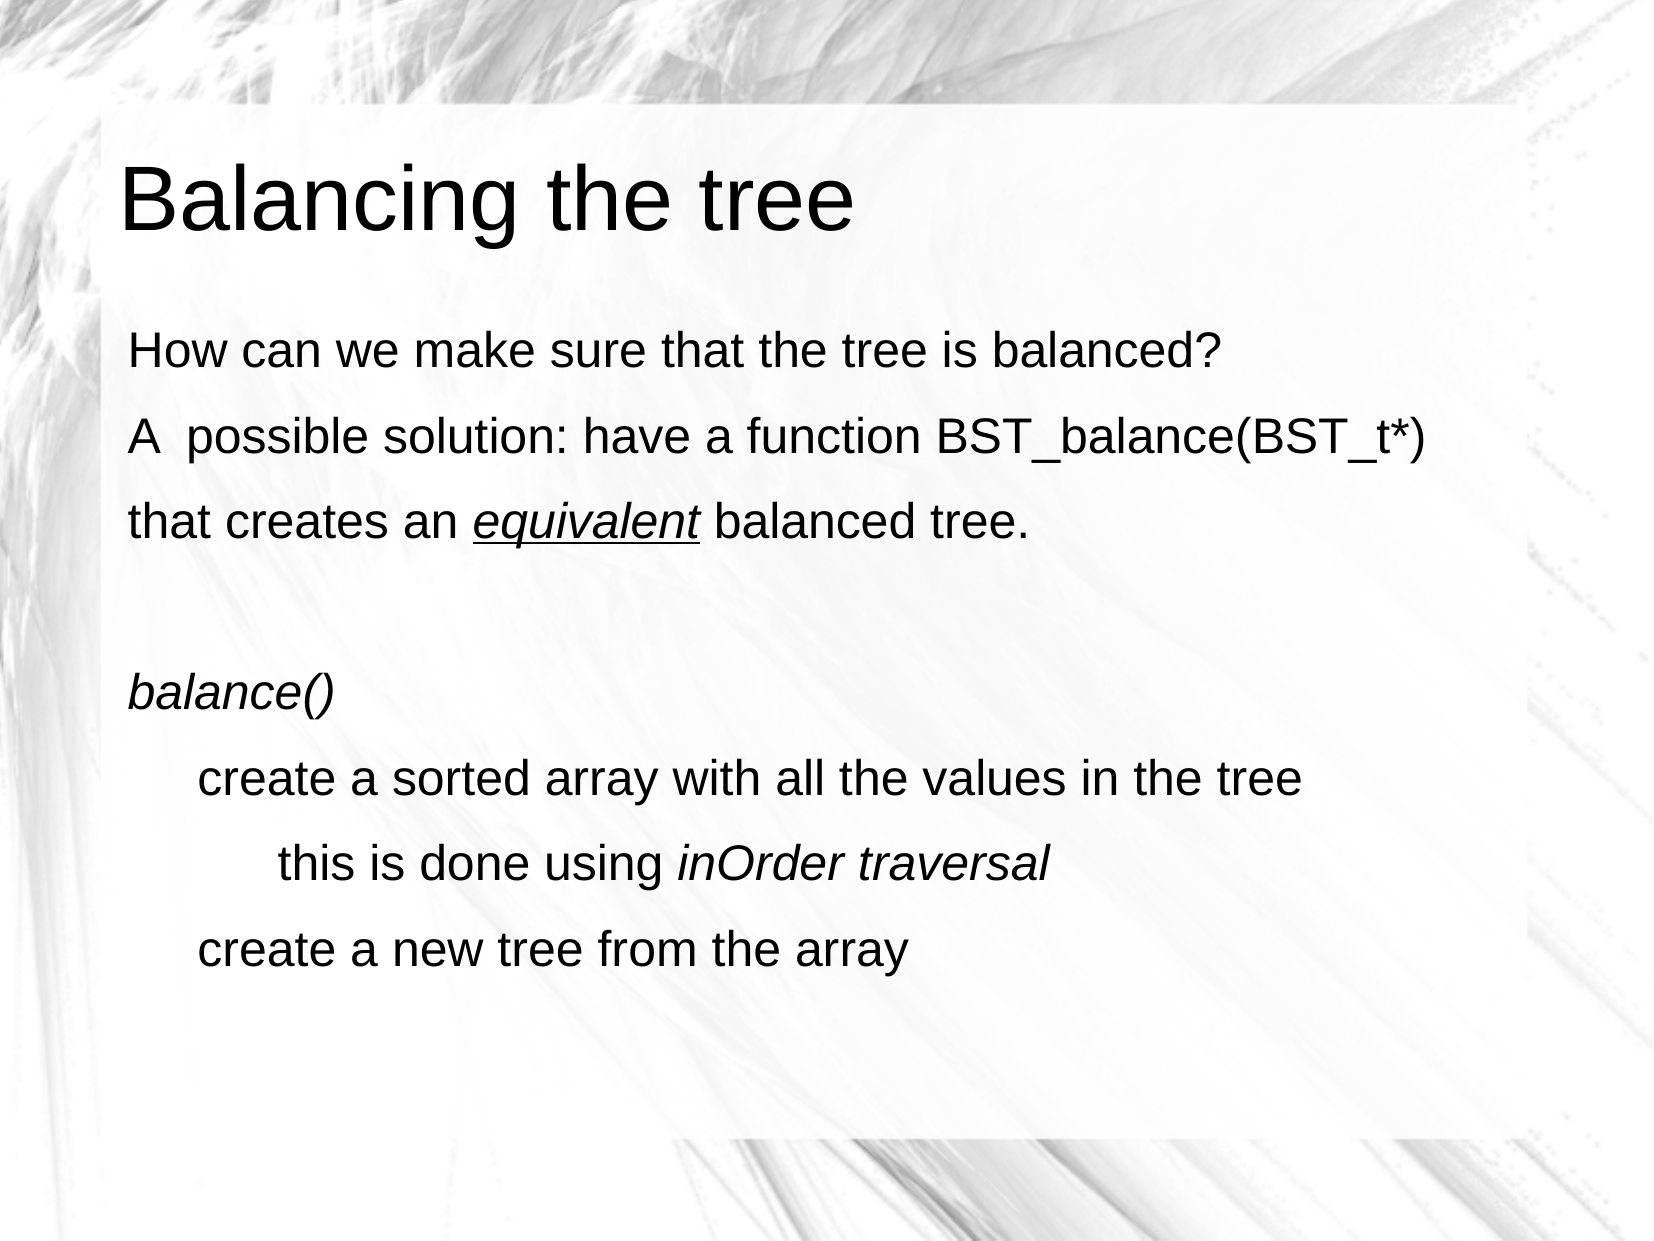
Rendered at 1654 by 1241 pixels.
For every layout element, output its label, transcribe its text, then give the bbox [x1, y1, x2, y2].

picture [0, 0, 1654, 1241]
list How can we make sure that the tree is balanced? A possible solution: have a function BST_balance(BST_t*) that creates an equivalent balanced tree. balance() create a sorted array with all the values in the tree this is done using inOrder traversal create a new tree from the array [118, 319, 1571, 1109]
title Balancing the tree [118, 93, 1506, 299]
